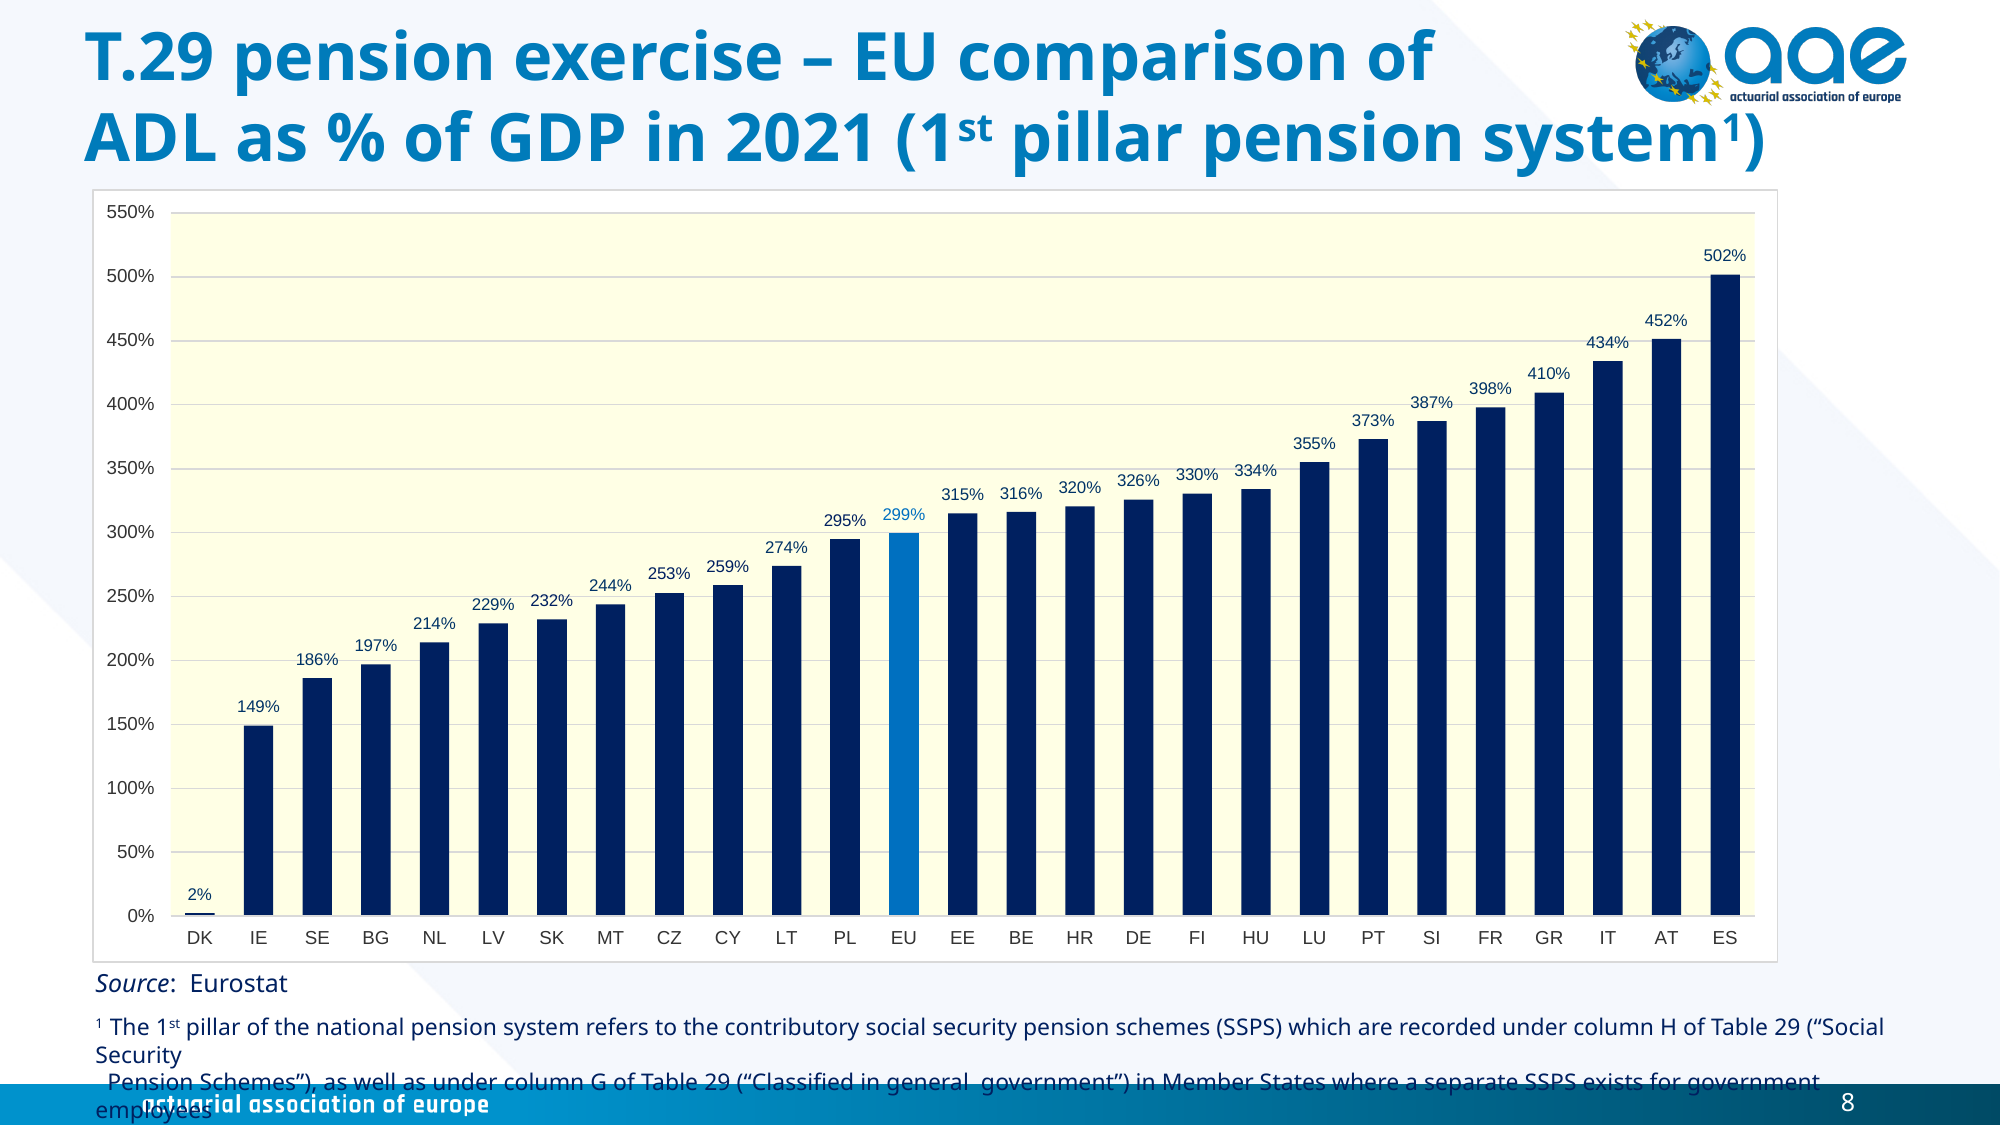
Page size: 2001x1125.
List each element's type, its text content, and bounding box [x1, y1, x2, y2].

text_box Source: Eurostat 1 The 1st pillar of the national pension system refers to the contributory social security pension schemes (SSPS) which are recorded under column H of Table 29 (“Social Security Pension Schemes”), as well as under column G of Table 29 (“Classified in general government”) in Member States where a separate SSPS exists for government employees [80, 960, 1909, 1125]
title T.29 pension exercise – EU comparison of ADL as % of GDP in 2021 (1st pillar pension system1) [84, 14, 1818, 204]
picture [0, 0, 2000, 1083]
